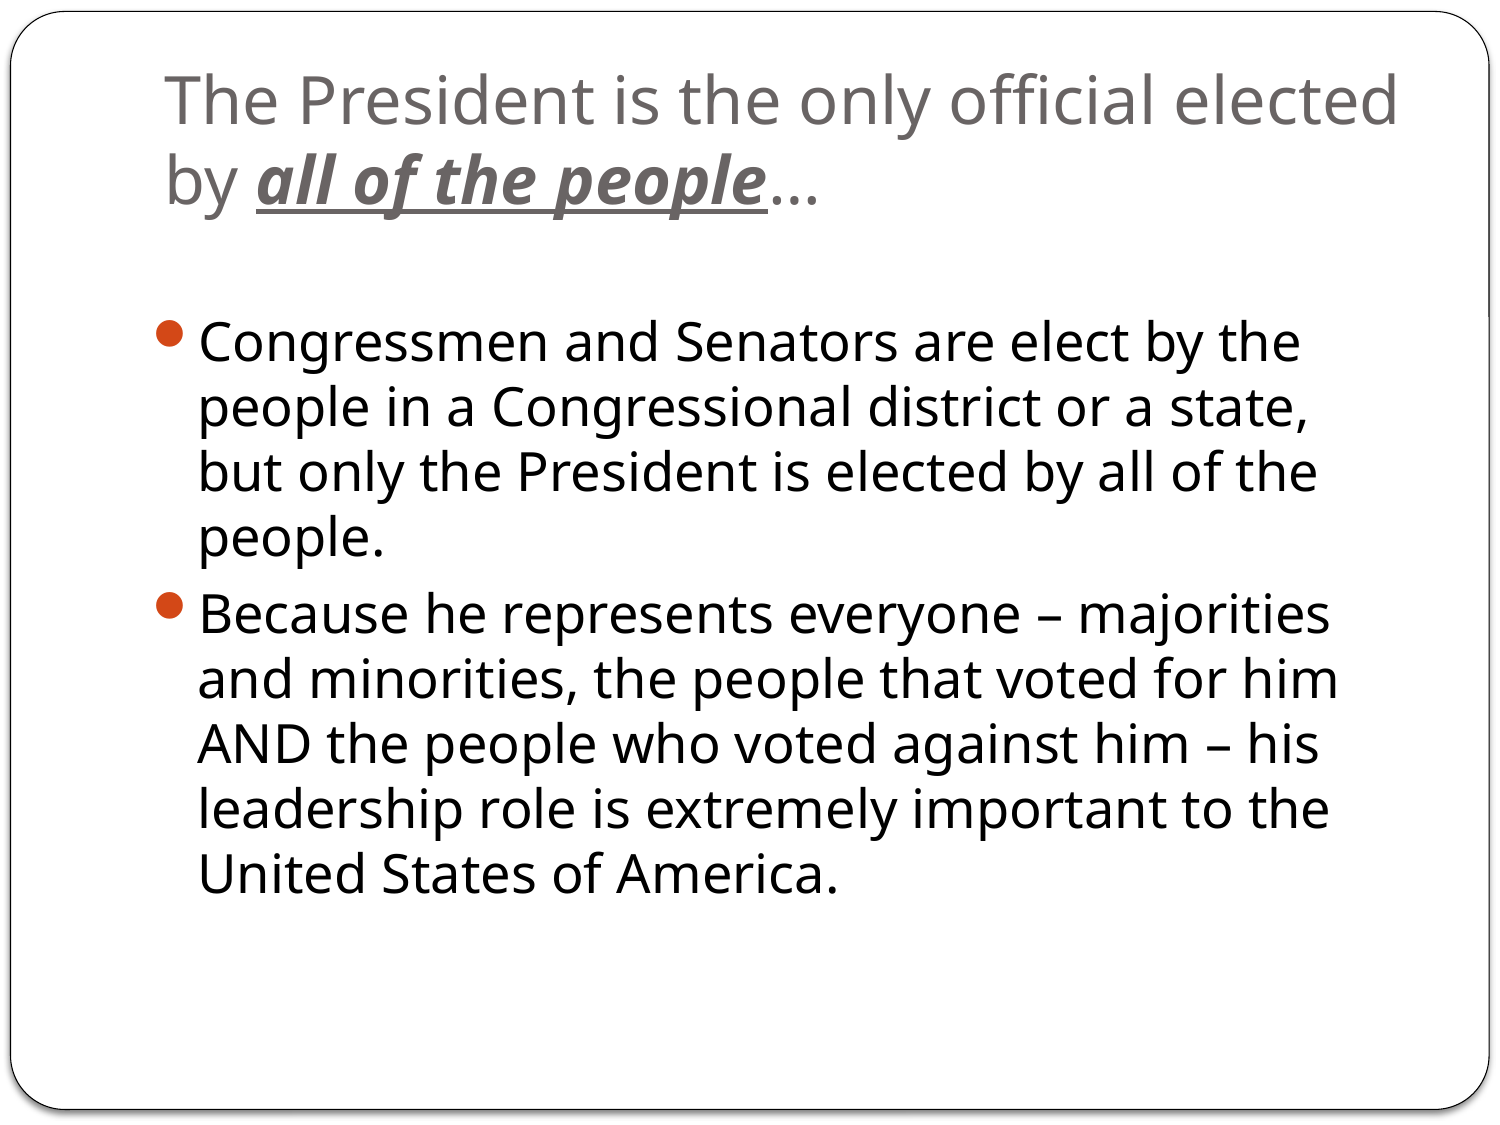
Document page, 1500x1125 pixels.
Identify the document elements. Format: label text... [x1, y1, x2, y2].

list Congressmen and Senators are elect by the people in a Congressional district or a state, but only the President is elected by all of the people. Because he represents everyone – majorities and minorities, the people that voted for him AND the people who voted against him – his leadership role is extremely important to the United States of America. [137, 299, 1413, 1050]
title The President is the only official elected by all of the people… [150, 45, 1425, 233]
